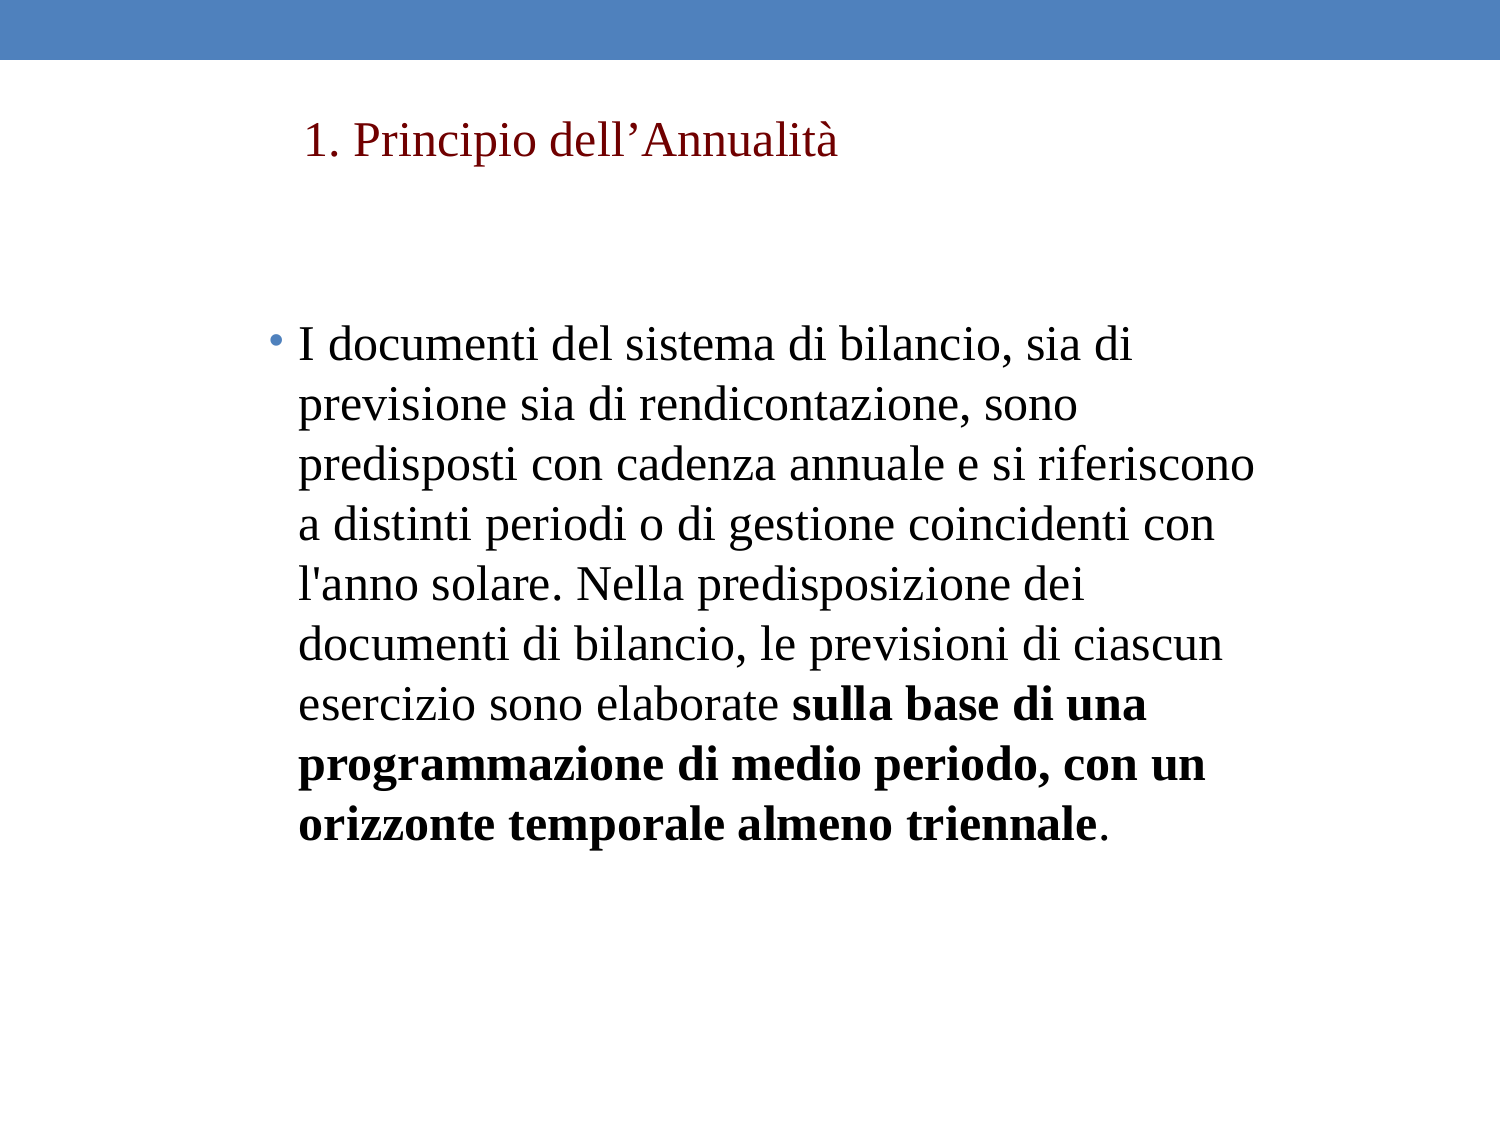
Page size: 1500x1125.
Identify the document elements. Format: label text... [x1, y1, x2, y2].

list I documenti del sistema di bilancio, sia di previsione sia di rendicontazione, sono predisposti con cadenza annuale e si riferiscono a distinti periodi o di gestione coincidenti con l'anno solare. Nella predisposizione dei documenti di bilancio, le previsioni di ciascun esercizio sono elaborate sulla base di una programmazione di medio periodo, con un orizzonte temporale almeno triennale. [253, 302, 1282, 988]
text_box 1. Principio dell’Annualità [289, 99, 1211, 175]
